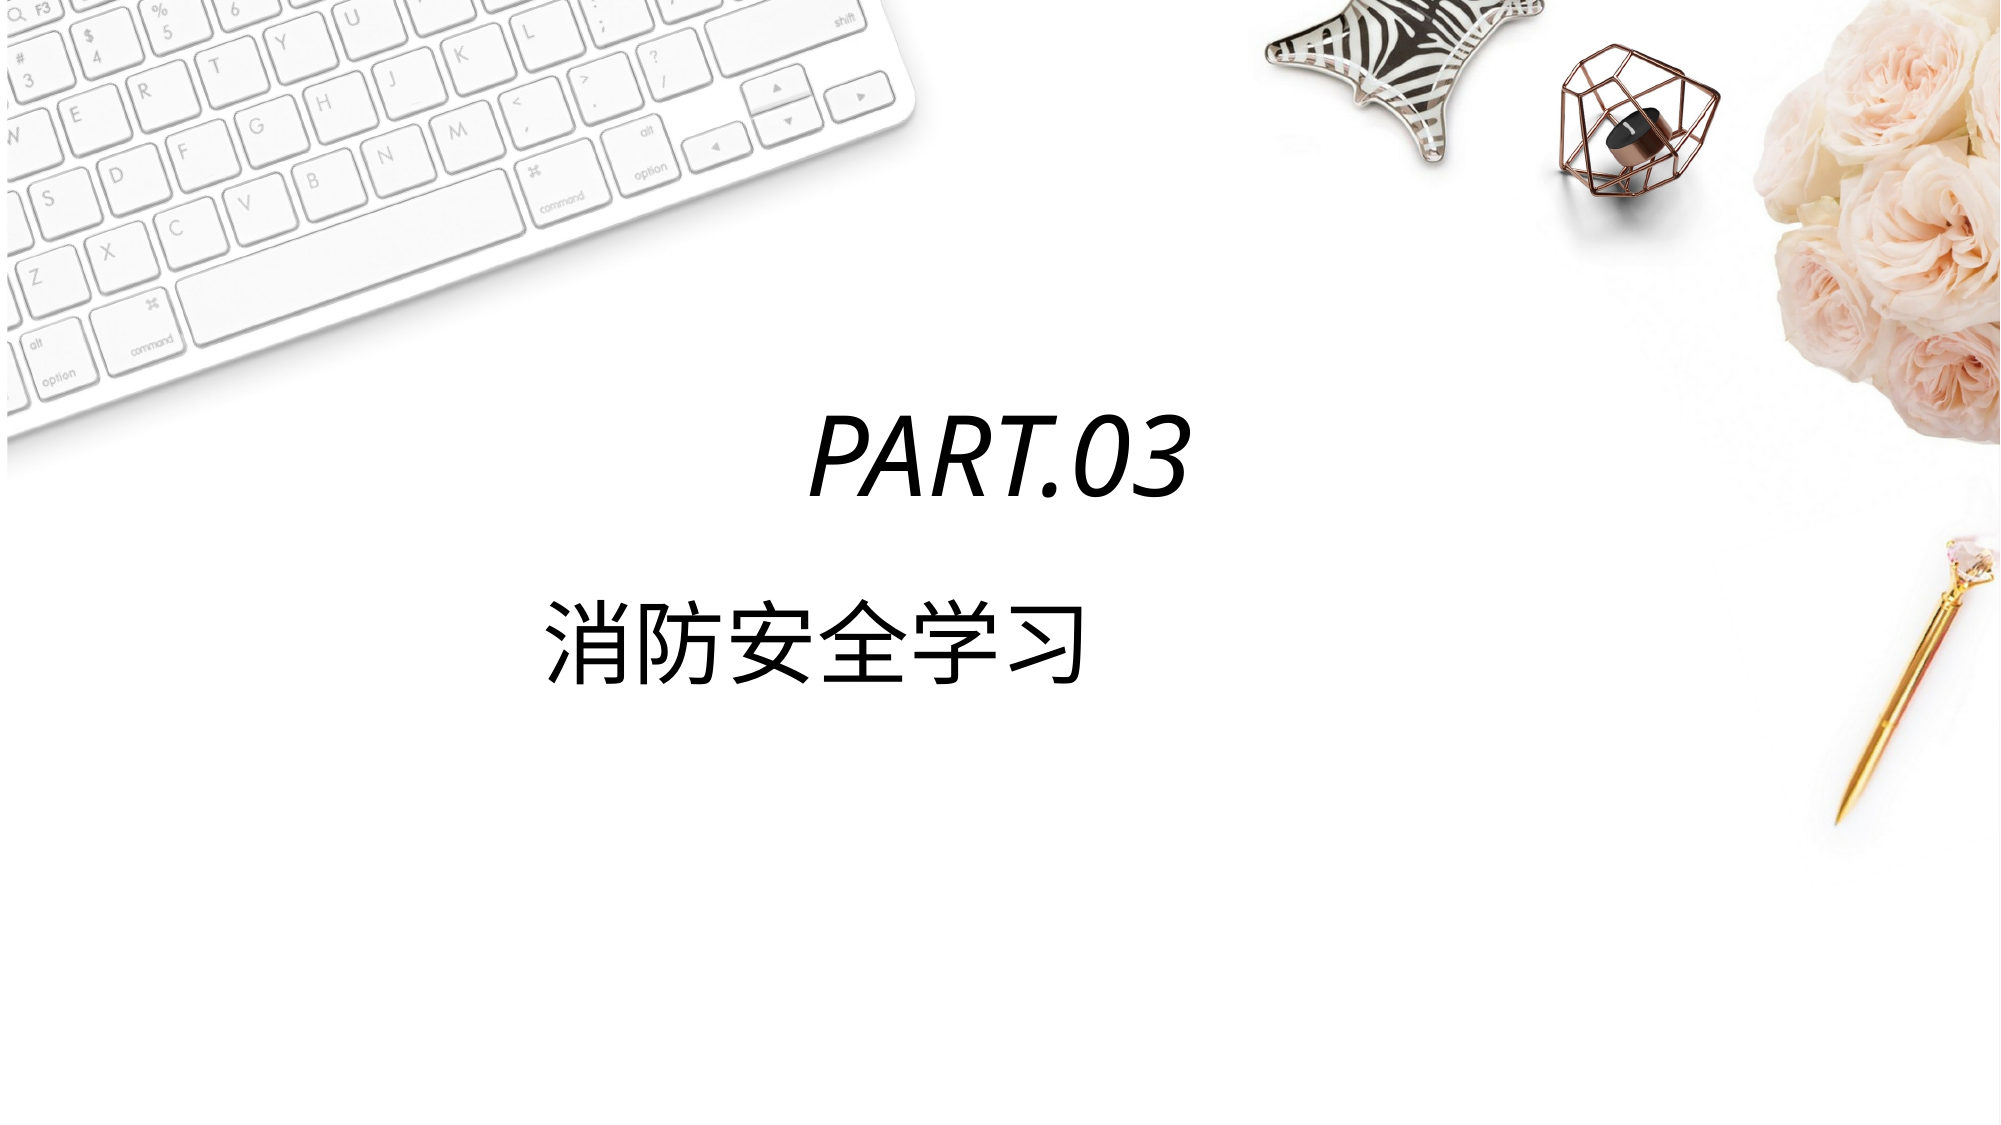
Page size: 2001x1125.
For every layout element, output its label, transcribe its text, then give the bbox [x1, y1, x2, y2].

picture [7, 0, 2000, 1125]
text_box PART.03 [790, 376, 1209, 527]
text_box 消防安全学习 [527, 578, 1473, 703]
